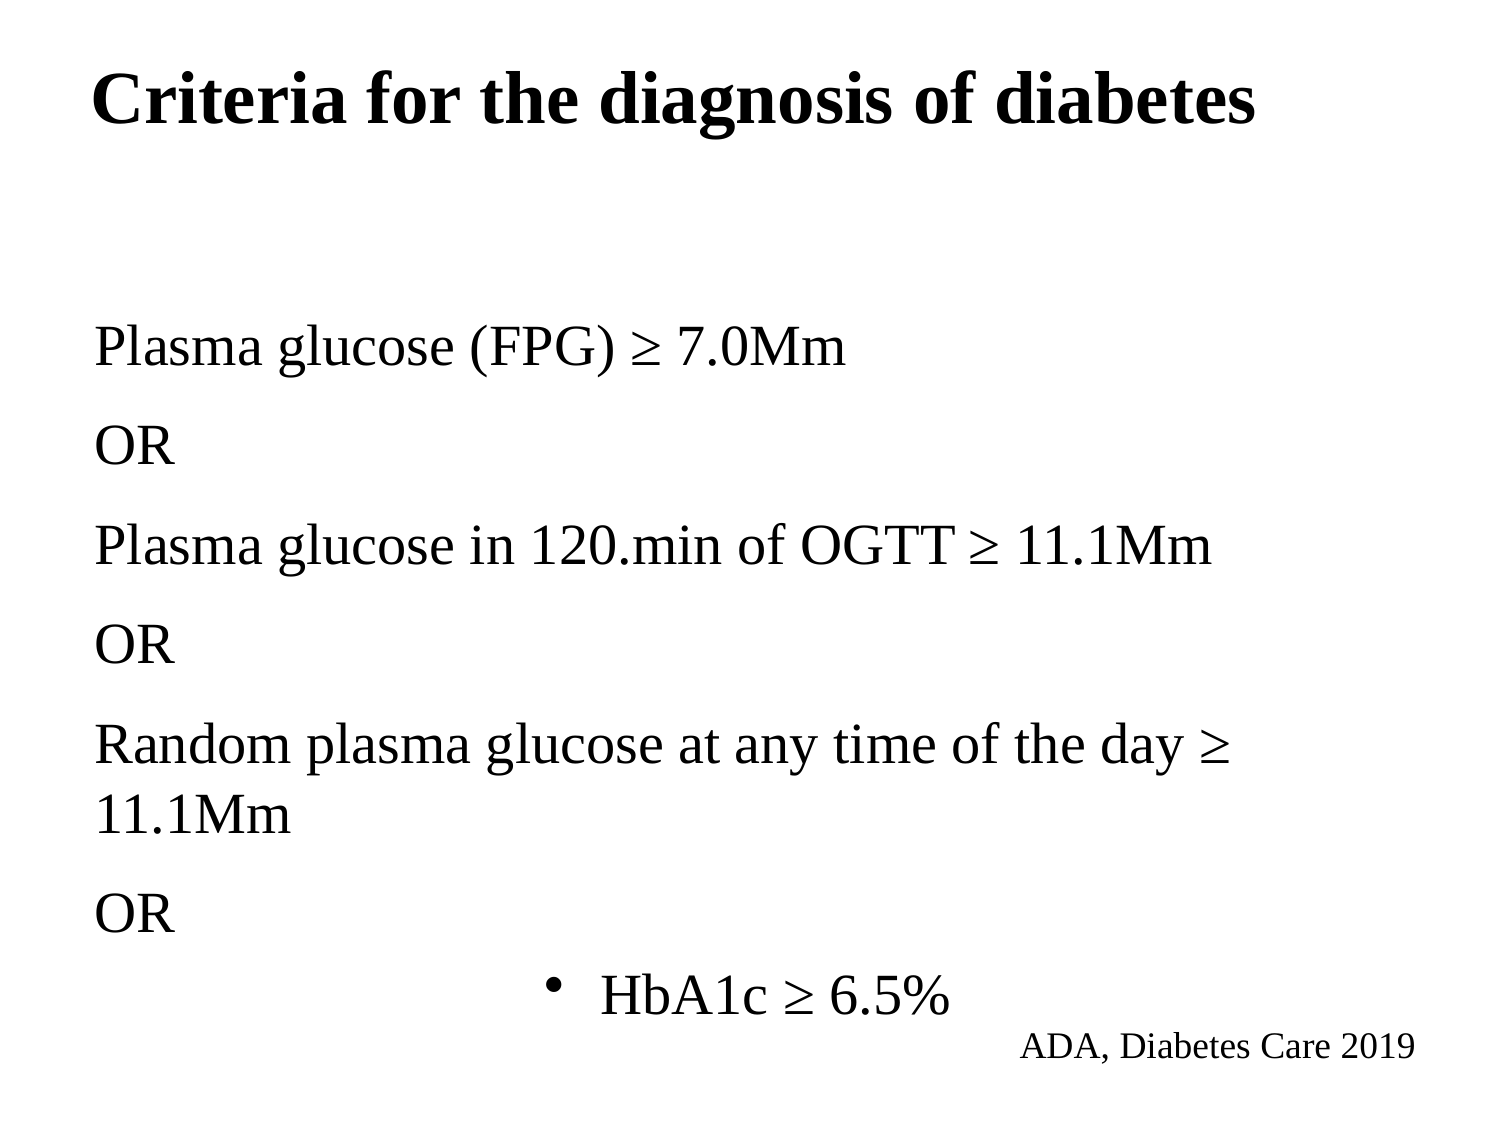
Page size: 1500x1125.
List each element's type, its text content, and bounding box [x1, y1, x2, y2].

text_box ADA, Diabetes Care 2019 [1004, 1013, 1500, 1073]
list Plasma glucose (FPG) ≥ 7.0Mm OR Plasma glucose in 120.min of OGTT ≥ 11.1Mm OR Random plasma glucose at any time of the day ≥ 11.1Mm OR HbA1c ≥ 6.5% [79, 299, 1417, 1014]
title Criteria for the diagnosis of diabetes [74, 44, 1426, 233]
